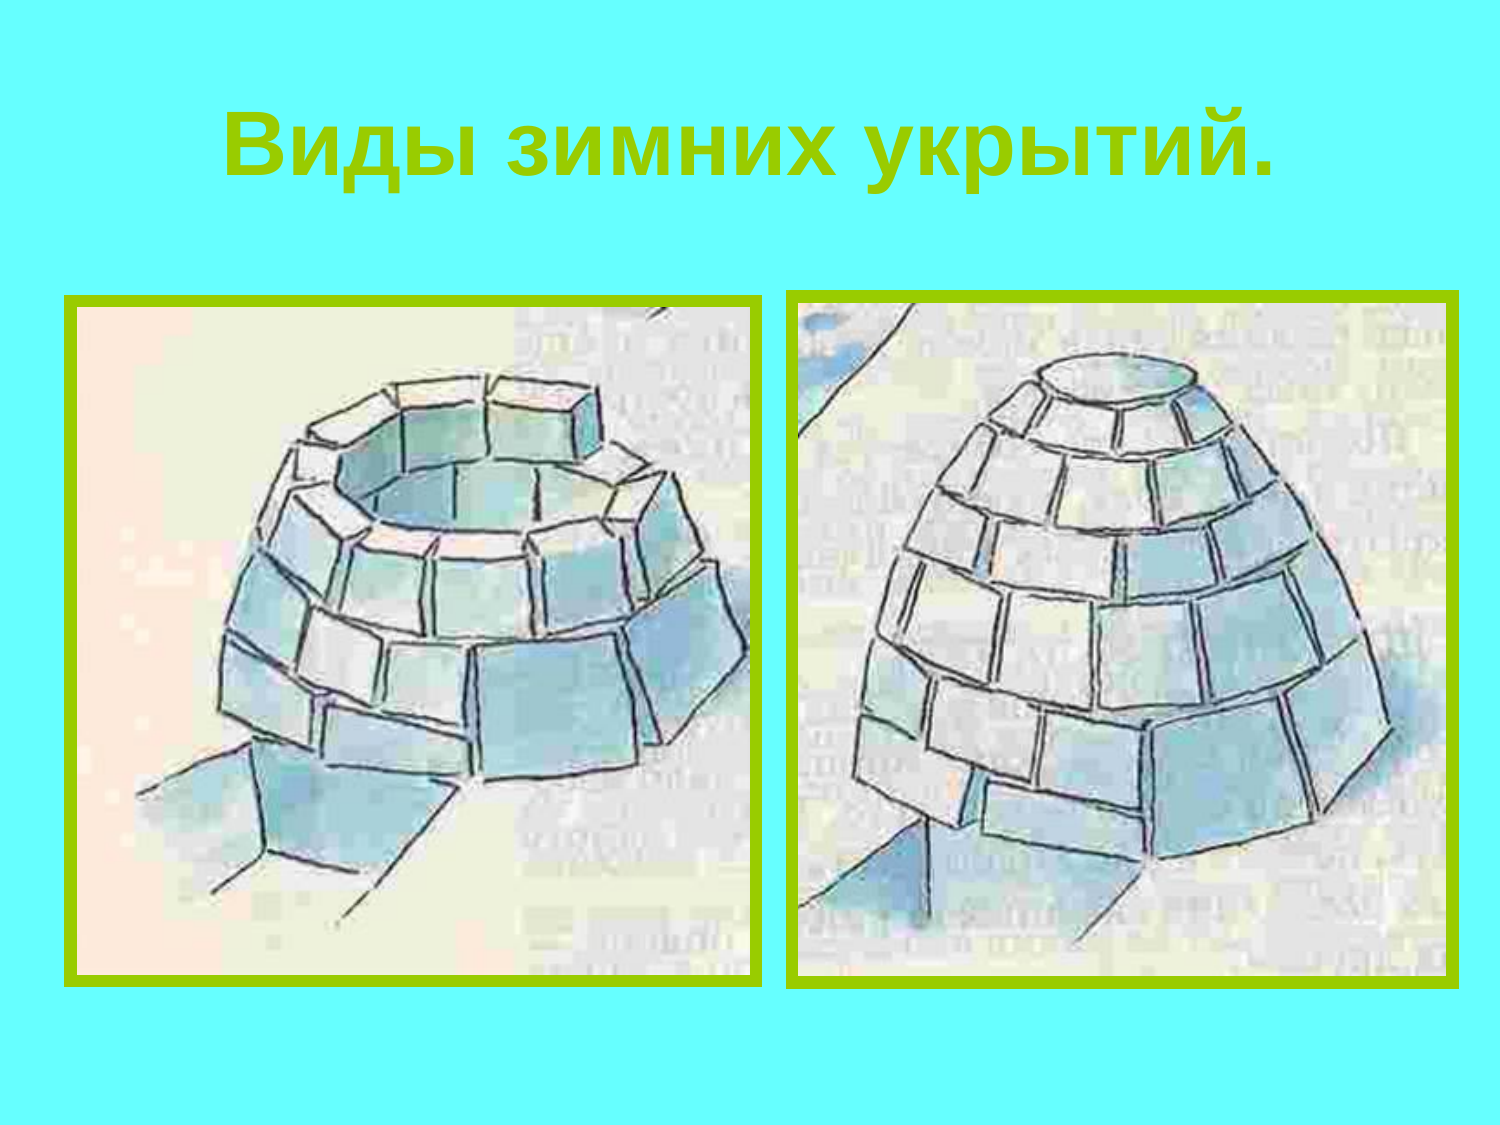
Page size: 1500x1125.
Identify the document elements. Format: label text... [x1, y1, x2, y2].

title Виды зимних укрытий. [74, 44, 1426, 233]
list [798, 302, 1447, 977]
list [76, 306, 751, 975]
